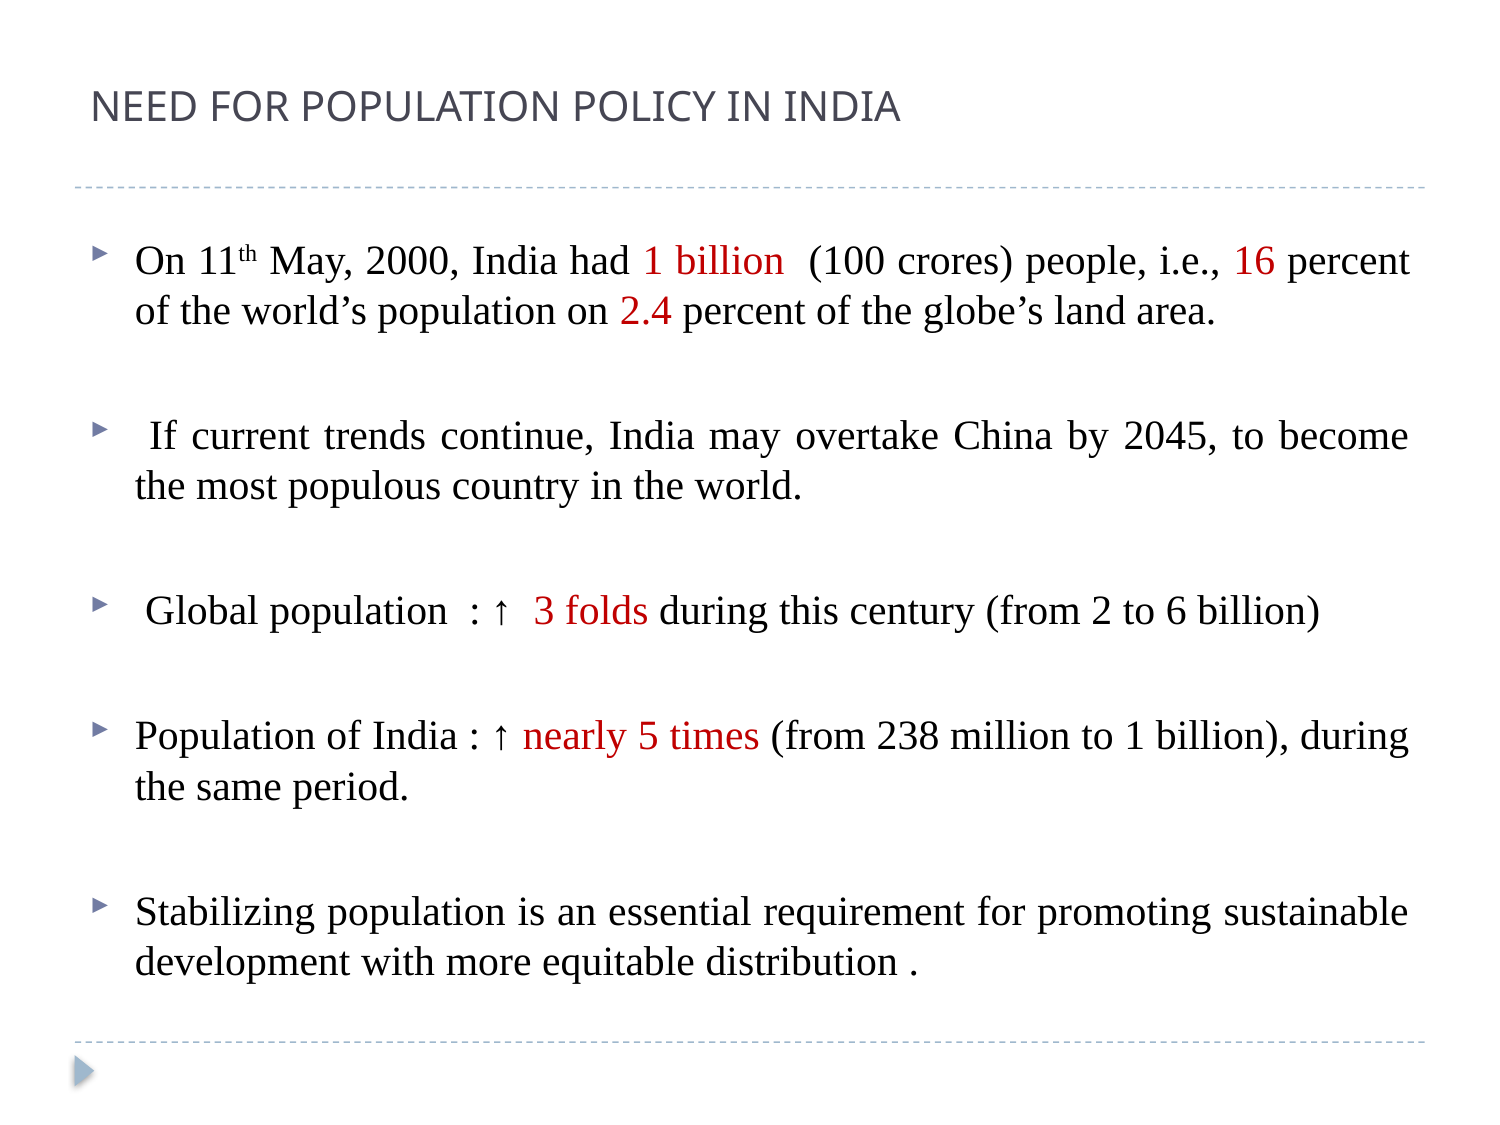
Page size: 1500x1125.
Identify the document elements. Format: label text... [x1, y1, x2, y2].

list On 11th May, 2000, India had 1 billion (100 crores) people, i.e., 16 percent of the world’s population on 2.4 percent of the globe’s land area. If current trends continue, India may overtake China by 2045, to become the most populous country in the world. Global population : ↑ 3 folds during this century (from 2 to 6 billion) Population of India : ↑ nearly 5 times (from 238 million to 1 billion), during the same period. Stabilizing population is an essential requirement for promoting sustainable development with more equitable distribution . [75, 224, 1425, 1005]
title NEED FOR POPULATION POLICY IN INDIA [75, 45, 1425, 138]
